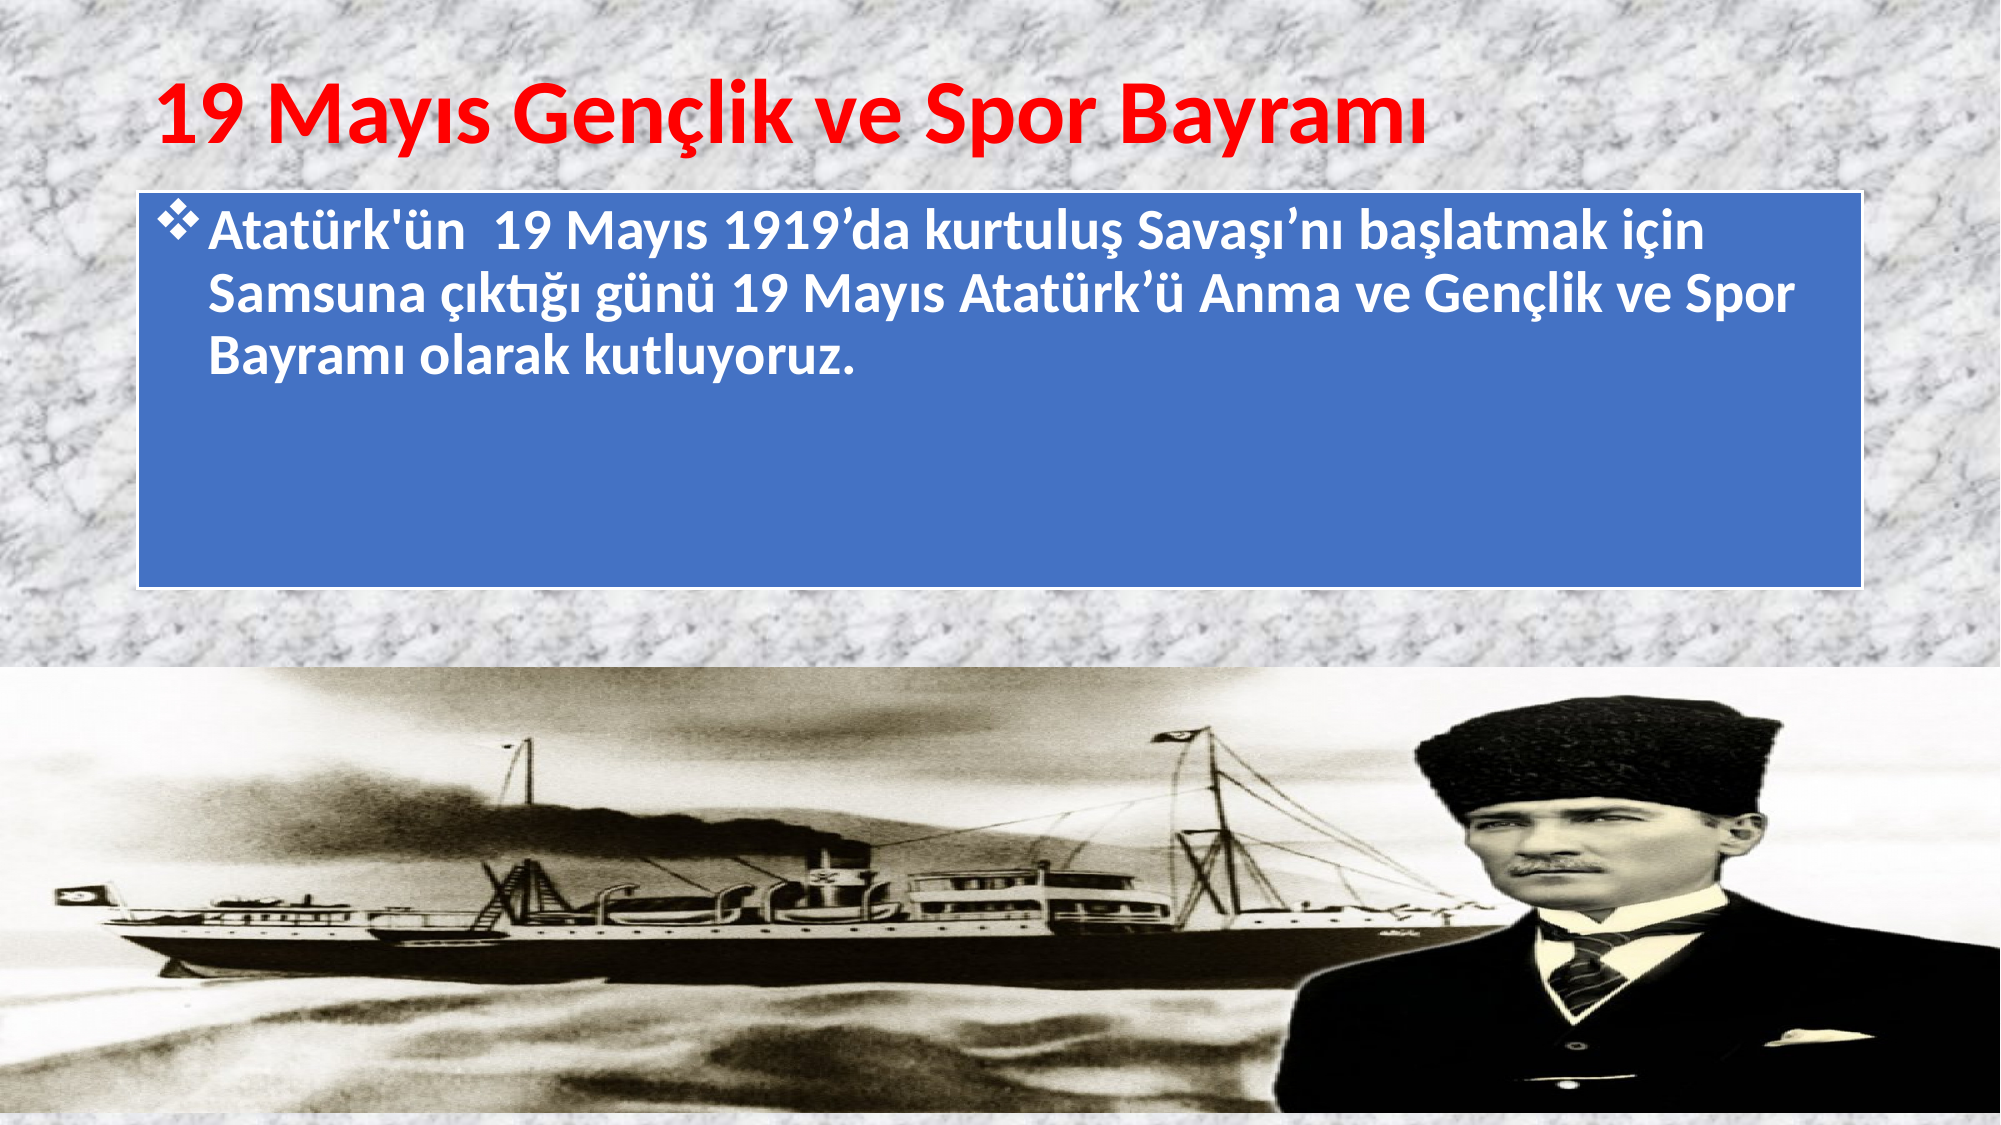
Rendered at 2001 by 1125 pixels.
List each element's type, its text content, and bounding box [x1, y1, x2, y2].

picture [0, 0, 2001, 1125]
title 19 Mayıs Gençlik ve Spor Bayramı [137, 59, 1863, 190]
list Atatürk'ün 19 Mayıs 1919’da kurtuluş Savaşı’nı başlatmak için Samsuna çıktığı günü 19 Mayıs Atatürk’ü Anma ve Gençlik ve Spor Bayramı olarak kutluyoruz. [136, 190, 1864, 590]
